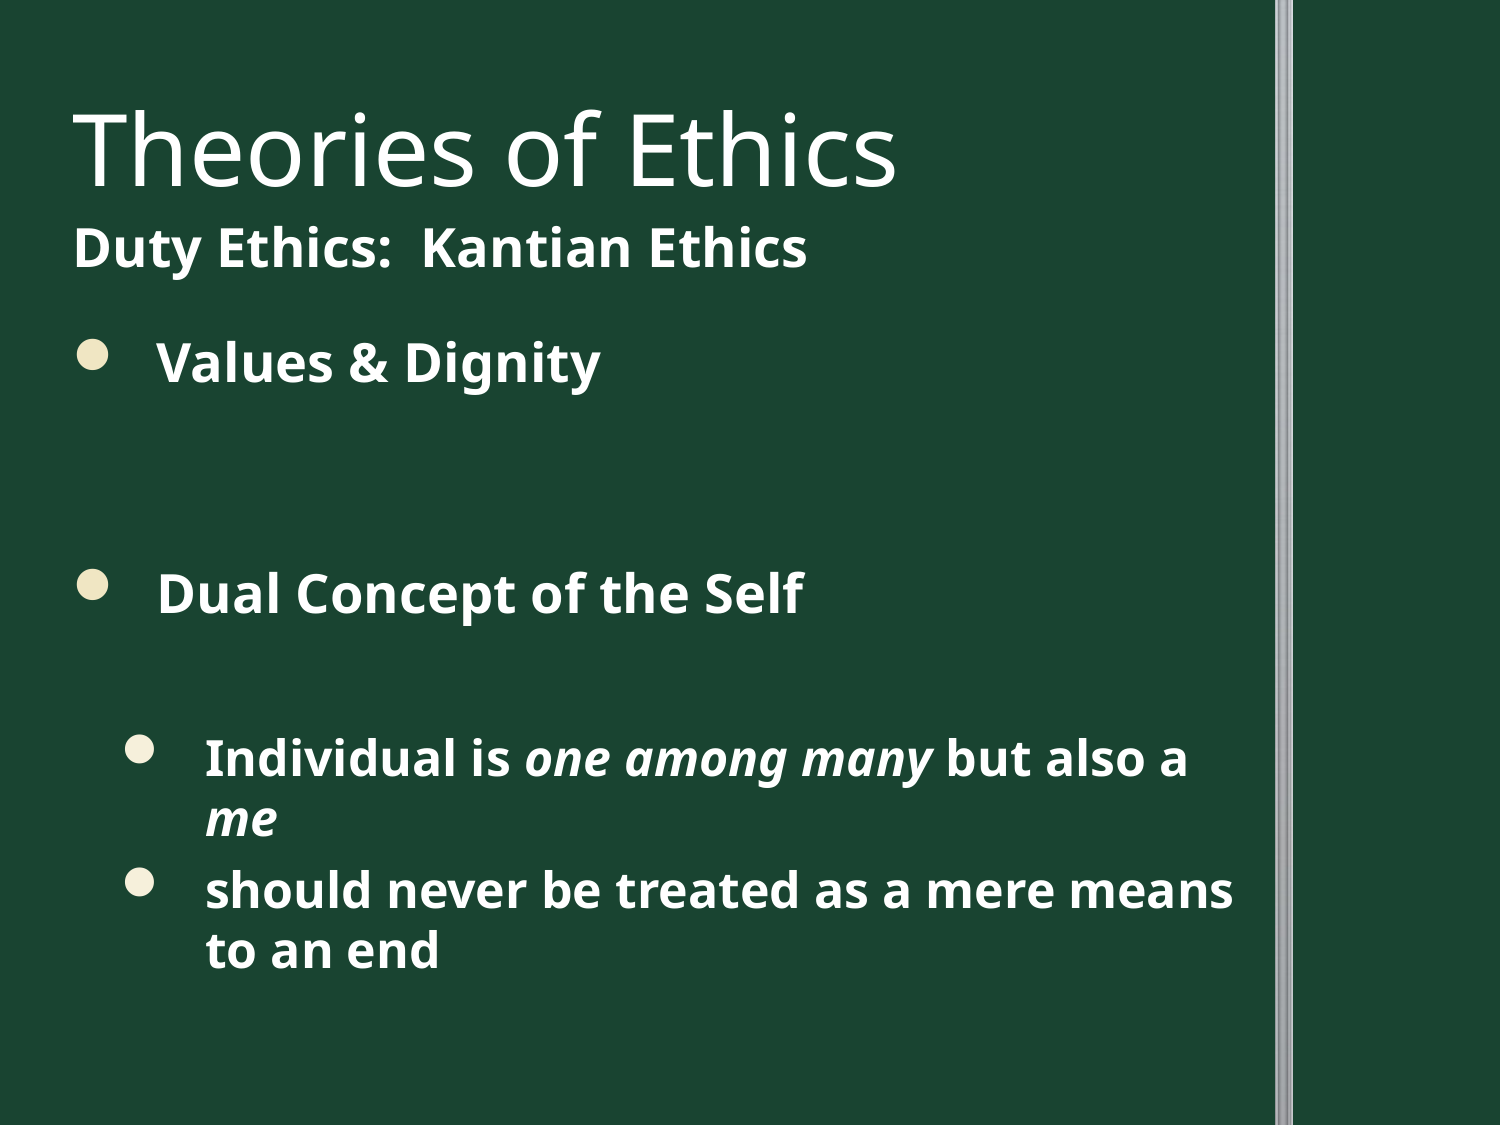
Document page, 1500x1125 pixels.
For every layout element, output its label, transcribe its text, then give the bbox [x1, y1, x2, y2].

list Duty Ethics: Kantian Ethics Values & Dignity Dual Concept of the Self Individual is one among many but also a me should never be treated as a mere means to an end [57, 206, 1268, 1125]
picture [1275, 0, 1293, 1125]
title Theories of Ethics [57, 86, 1220, 206]
